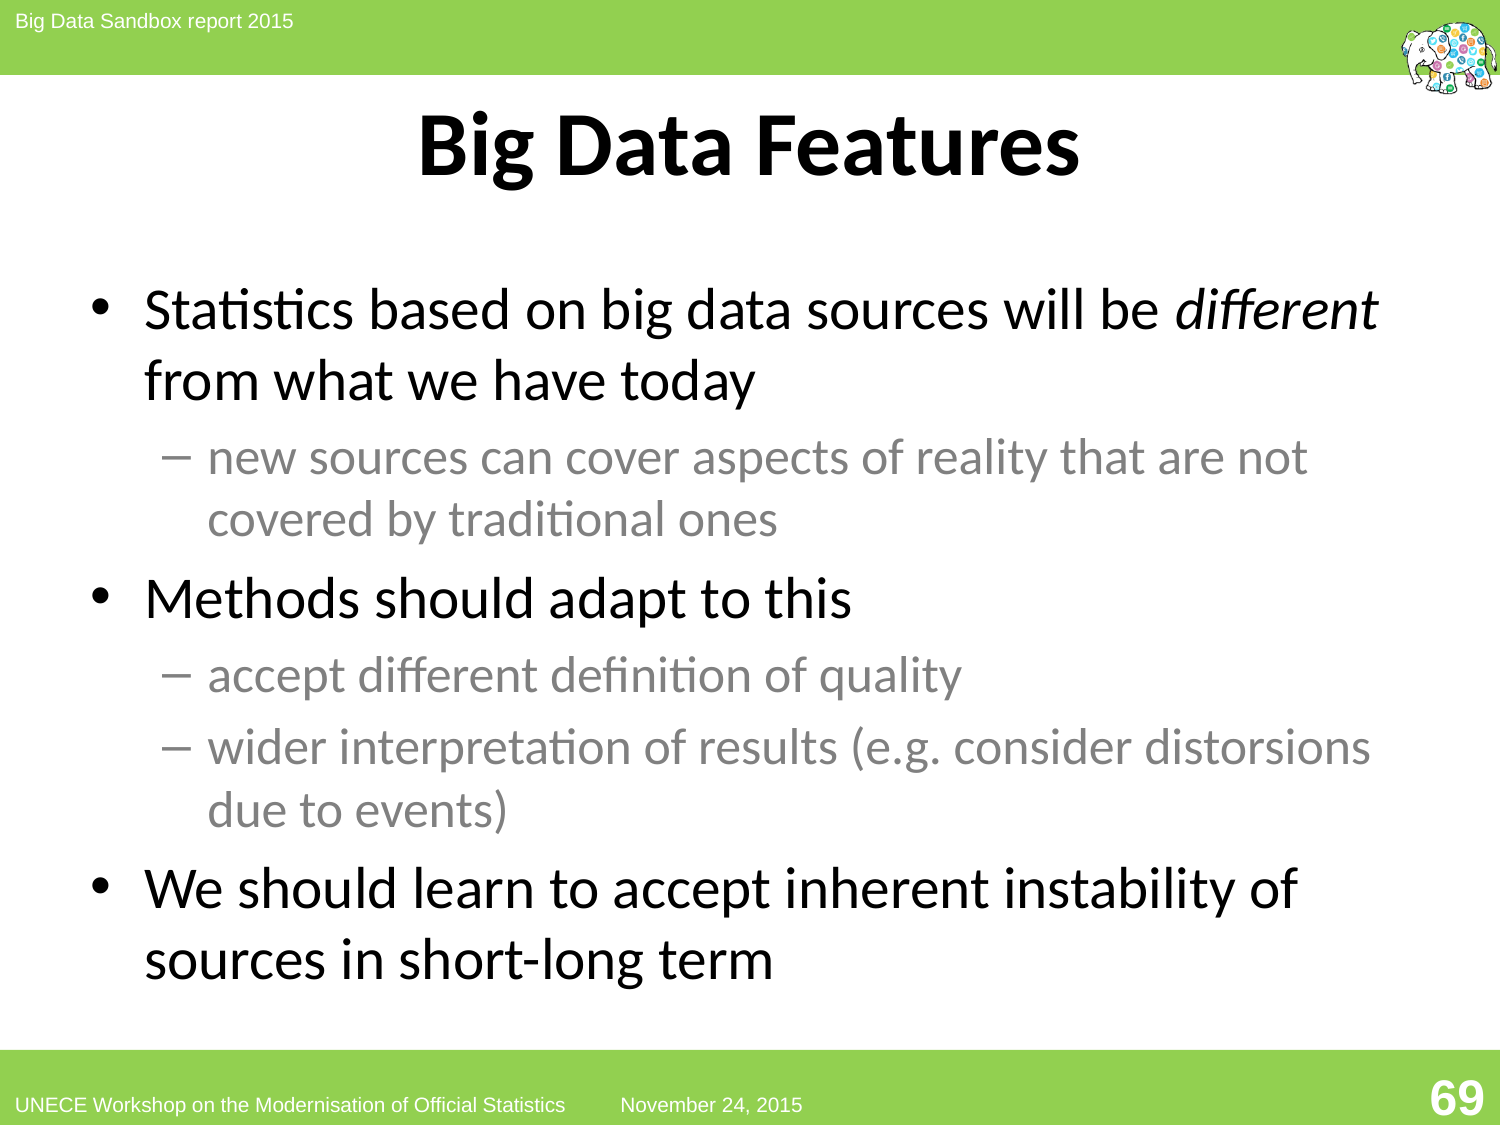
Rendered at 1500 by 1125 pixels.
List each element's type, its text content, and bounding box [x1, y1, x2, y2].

list Statistics based on big data sources will be different from what we have today new sources can cover aspects of reality that are not covered by traditional ones Methods should adapt to this accept different definition of quality wider interpretation of results (e.g. consider distorsions due to events) We should learn to accept inherent instability of sources in short-long term [75, 262, 1425, 1005]
slide_number 69 [1388, 1058, 1500, 1125]
title Big Data Features [75, 45, 1425, 233]
picture [1388, 15, 1500, 96]
